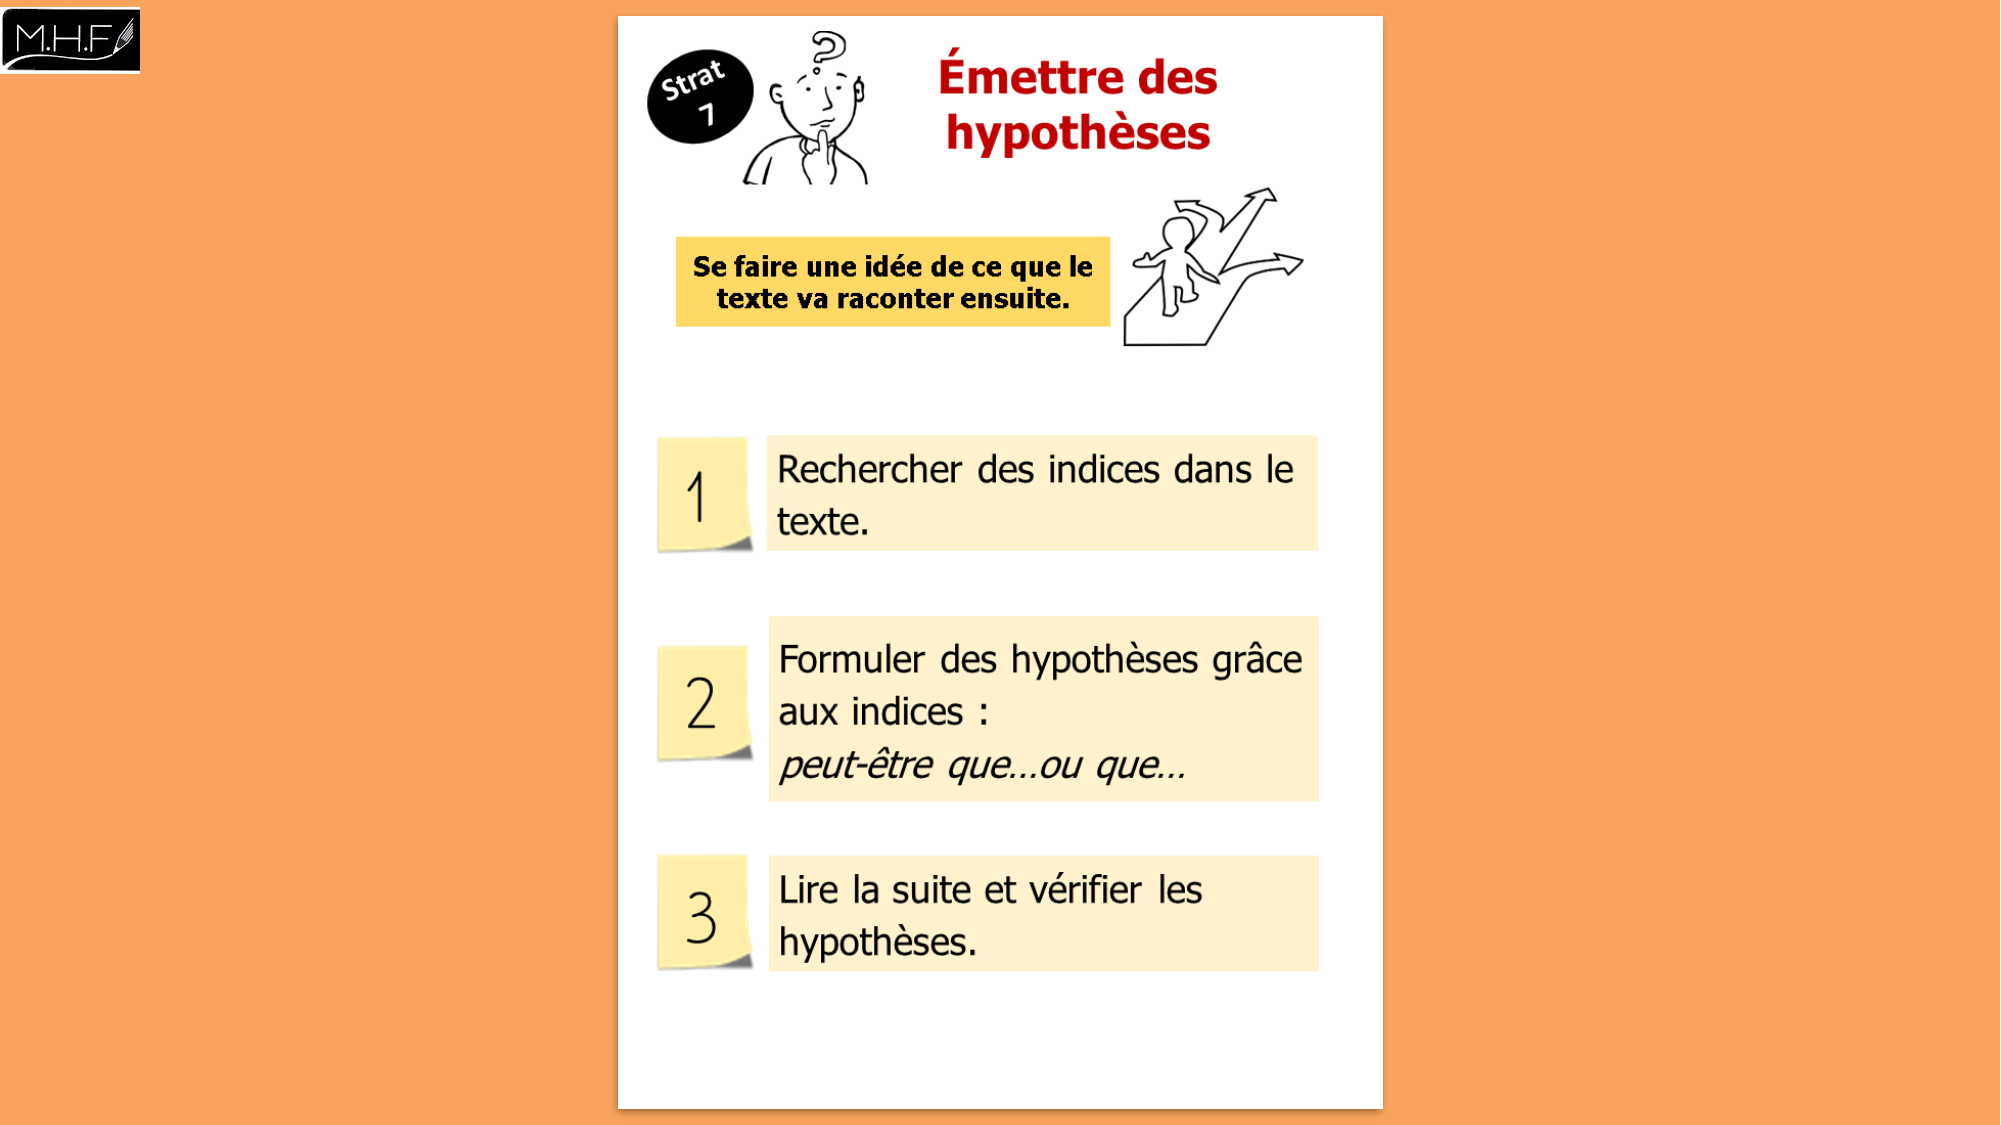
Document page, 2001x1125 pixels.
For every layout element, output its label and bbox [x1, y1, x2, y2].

picture [631, 30, 1368, 1094]
picture [0, 7, 140, 74]
